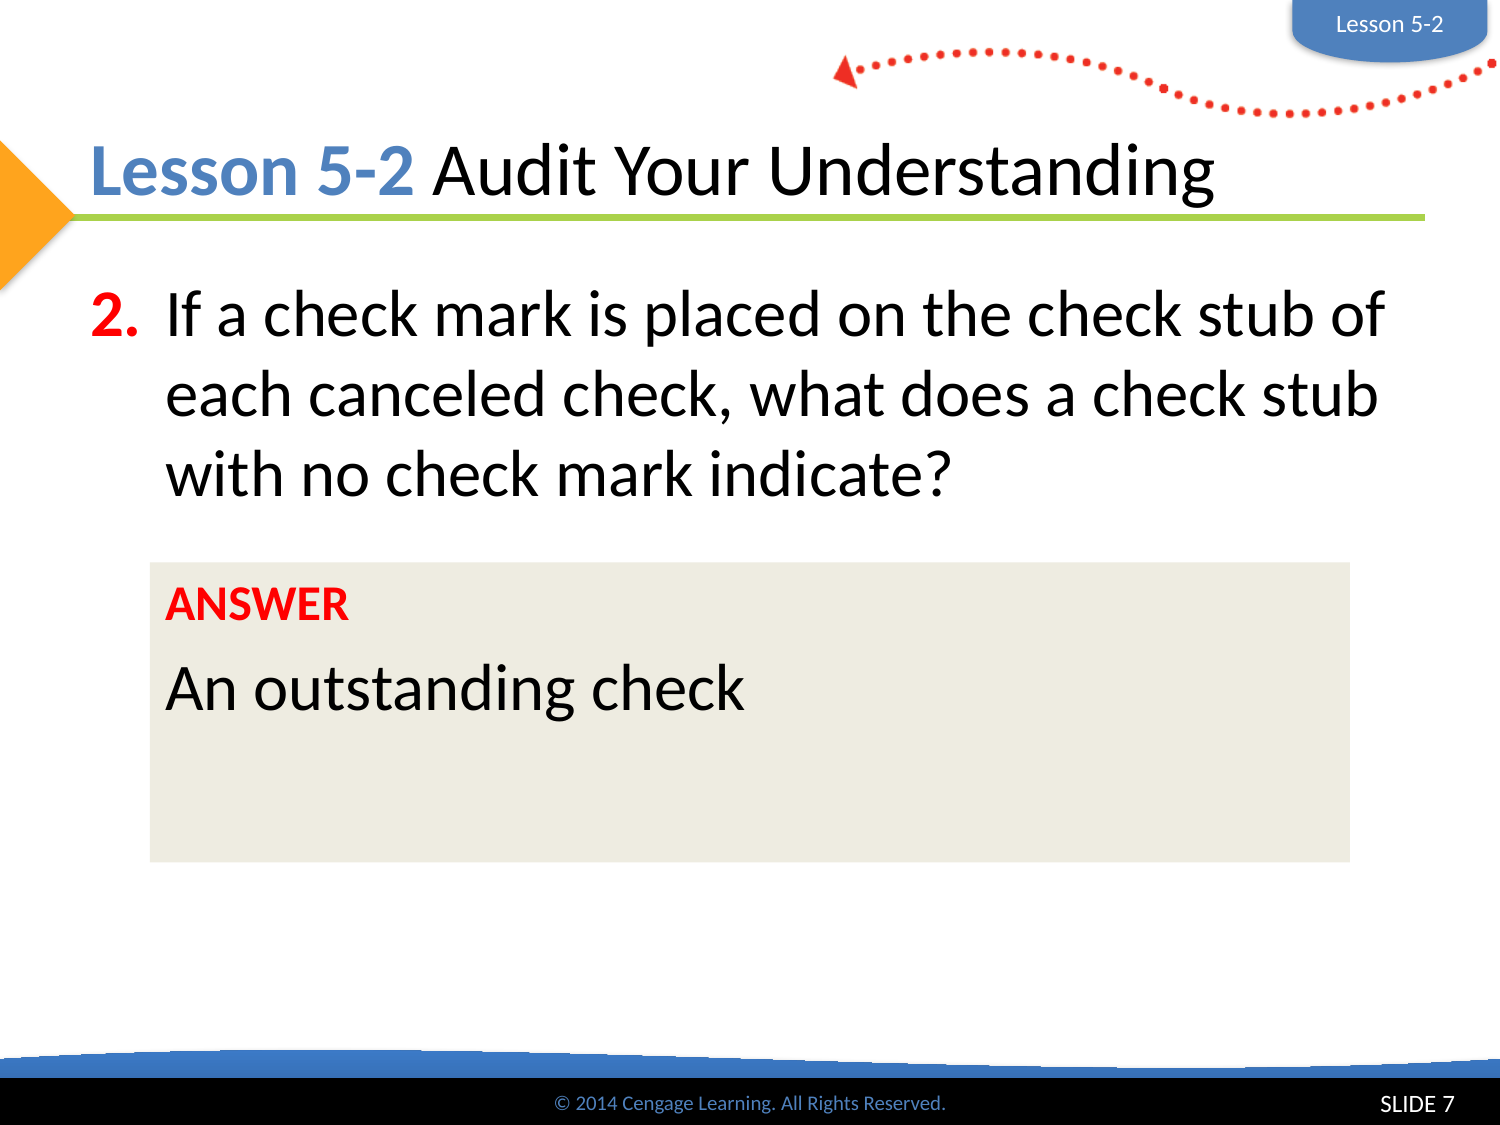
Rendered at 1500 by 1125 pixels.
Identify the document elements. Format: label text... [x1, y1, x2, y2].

list 2. If a check mark is placed on the check stub of each canceled check, what does a check stub with no check mark indicate? [75, 262, 1425, 1005]
text_box ANSWER An outstanding check [149, 562, 1350, 863]
text_box [0, 138, 78, 293]
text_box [1292, 0, 1488, 63]
slide_number SLIDE 7 [1170, 1080, 1470, 1125]
title Lesson 5-2 Audit Your Understanding [75, 29, 1350, 218]
picture [827, 37, 1500, 126]
